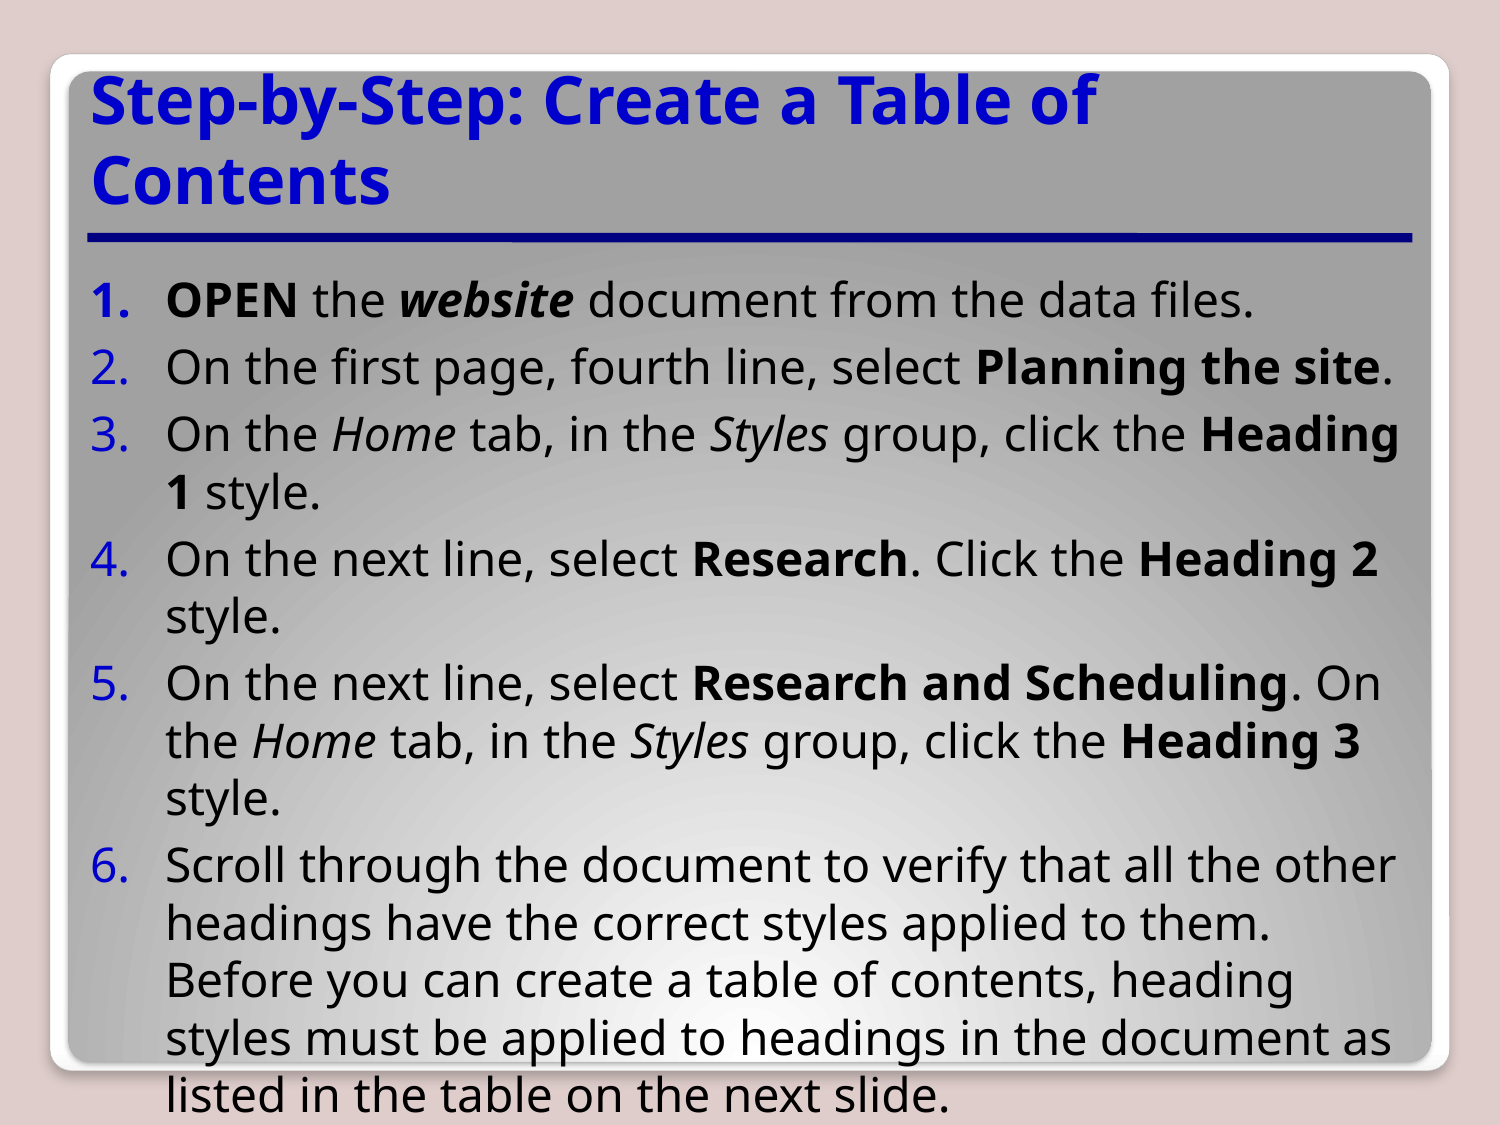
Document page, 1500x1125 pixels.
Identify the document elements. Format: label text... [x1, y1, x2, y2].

title Step-by-Step: Create a Table of Contents [74, 74, 1426, 226]
list OPEN the website document from the data files. On the first page, fourth line, select Planning the site. On the Home tab, in the Styles group, click the Heading 1 style. On the next line, select Research. Click the Heading 2 style. On the next line, select Research and Scheduling. On the Home tab, in the Styles group, click the Heading 3 style. Scroll through the document to verify that all the other headings have the correct styles applied to them. Before you can create a table of contents, heading styles must be applied to headings in the document as listed in the table on the next slide. [74, 262, 1426, 1063]
